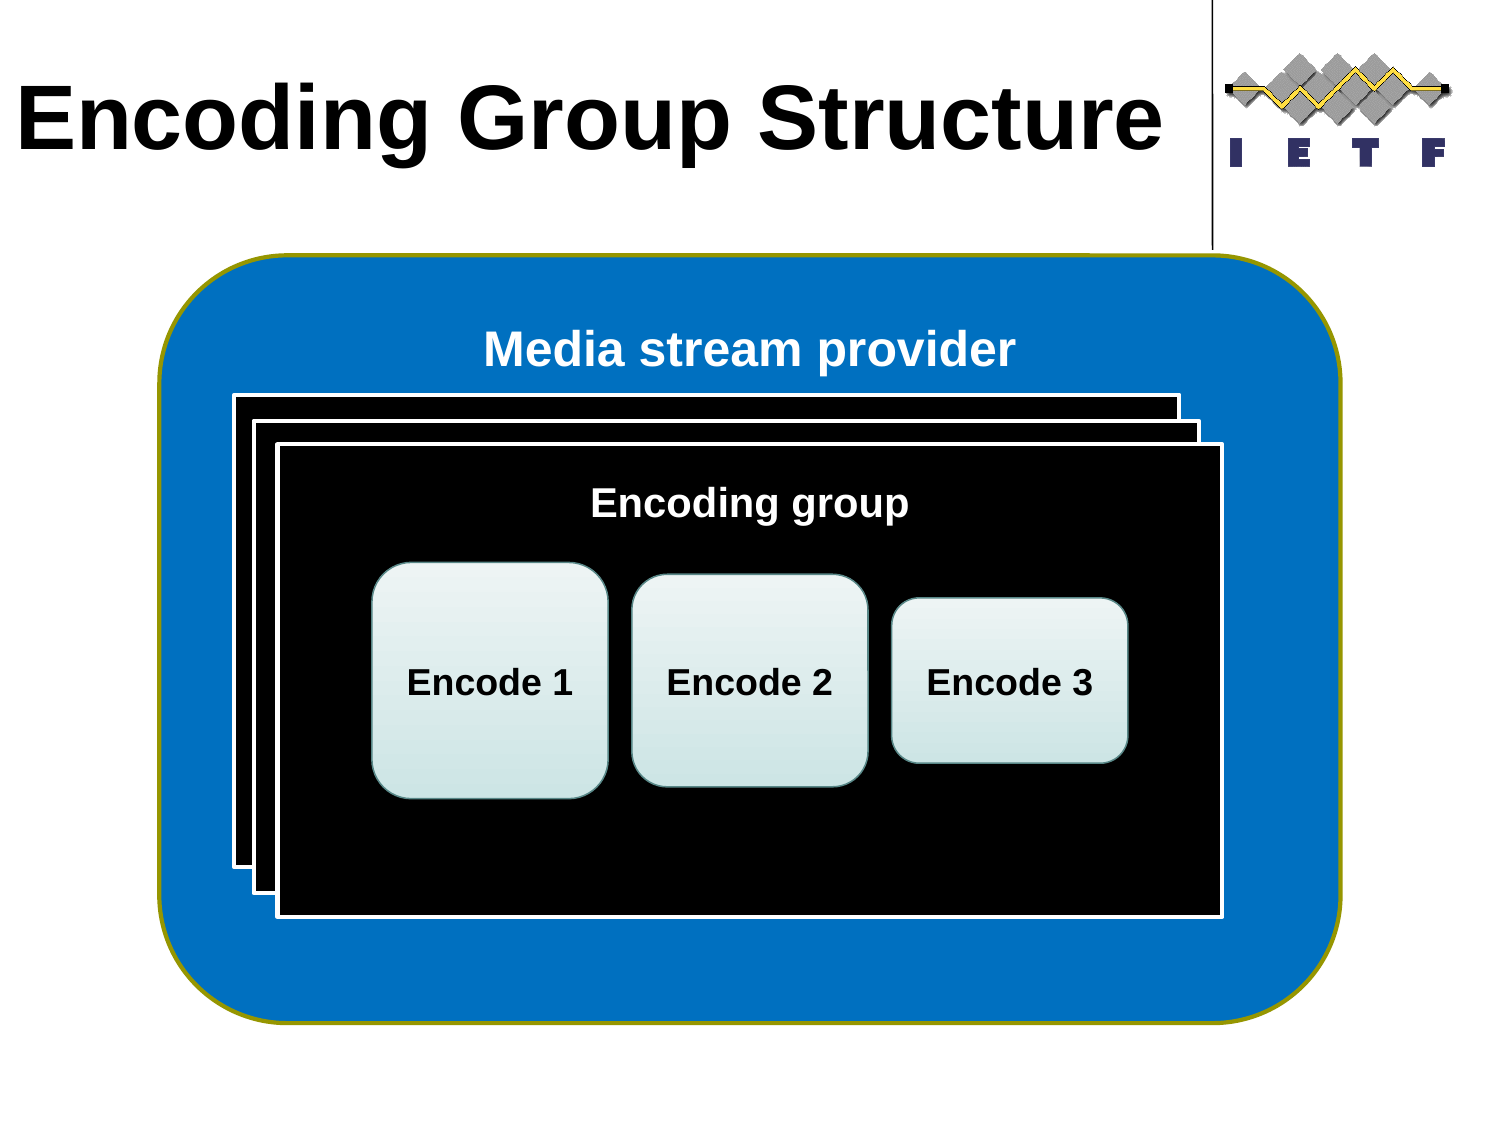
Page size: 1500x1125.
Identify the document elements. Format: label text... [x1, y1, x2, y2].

text_box Encoding group [275, 442, 1224, 919]
text_box Encode 2 [631, 573, 869, 788]
picture [1212, 37, 1463, 181]
text_box Media stream provider [157, 253, 1343, 1026]
text_box Encode 1 [371, 561, 609, 800]
title Encoding Group Structure [0, 19, 1201, 176]
text_box Encoding group [252, 419, 1201, 895]
text_box Encoding group [232, 393, 1181, 869]
text_box Encode 3 [890, 597, 1129, 764]
